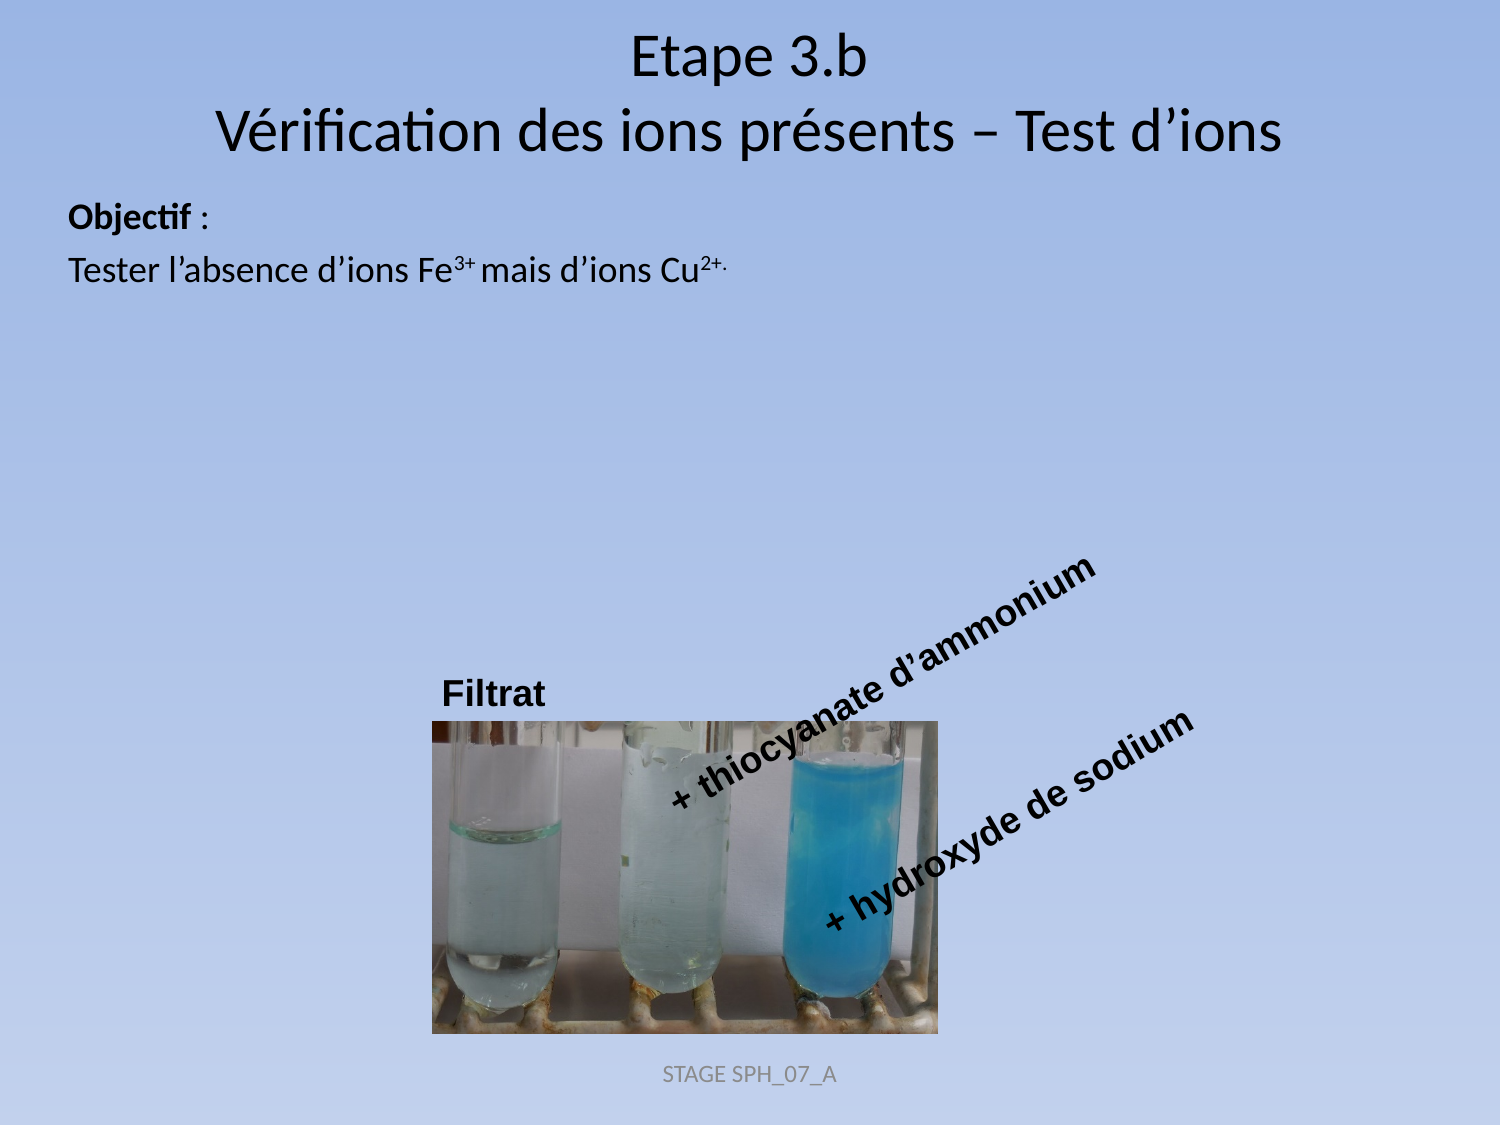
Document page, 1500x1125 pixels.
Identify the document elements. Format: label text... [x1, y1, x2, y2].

text_box + hydroxyde de sodium [941, 599, 1360, 893]
title Etape 3.b Vérification des ions présents – Test d’ions [75, 0, 1425, 184]
text_box + thiocyanate d’ammonium [756, 477, 1207, 720]
footer STAGE SPH_07_A [512, 1042, 988, 1103]
picture [432, 721, 938, 1034]
text_box Filtrat [426, 661, 581, 721]
list Objectif : Tester l’absence d’ions Fe3+ mais d’ions Cu2+. [53, 184, 1447, 381]
